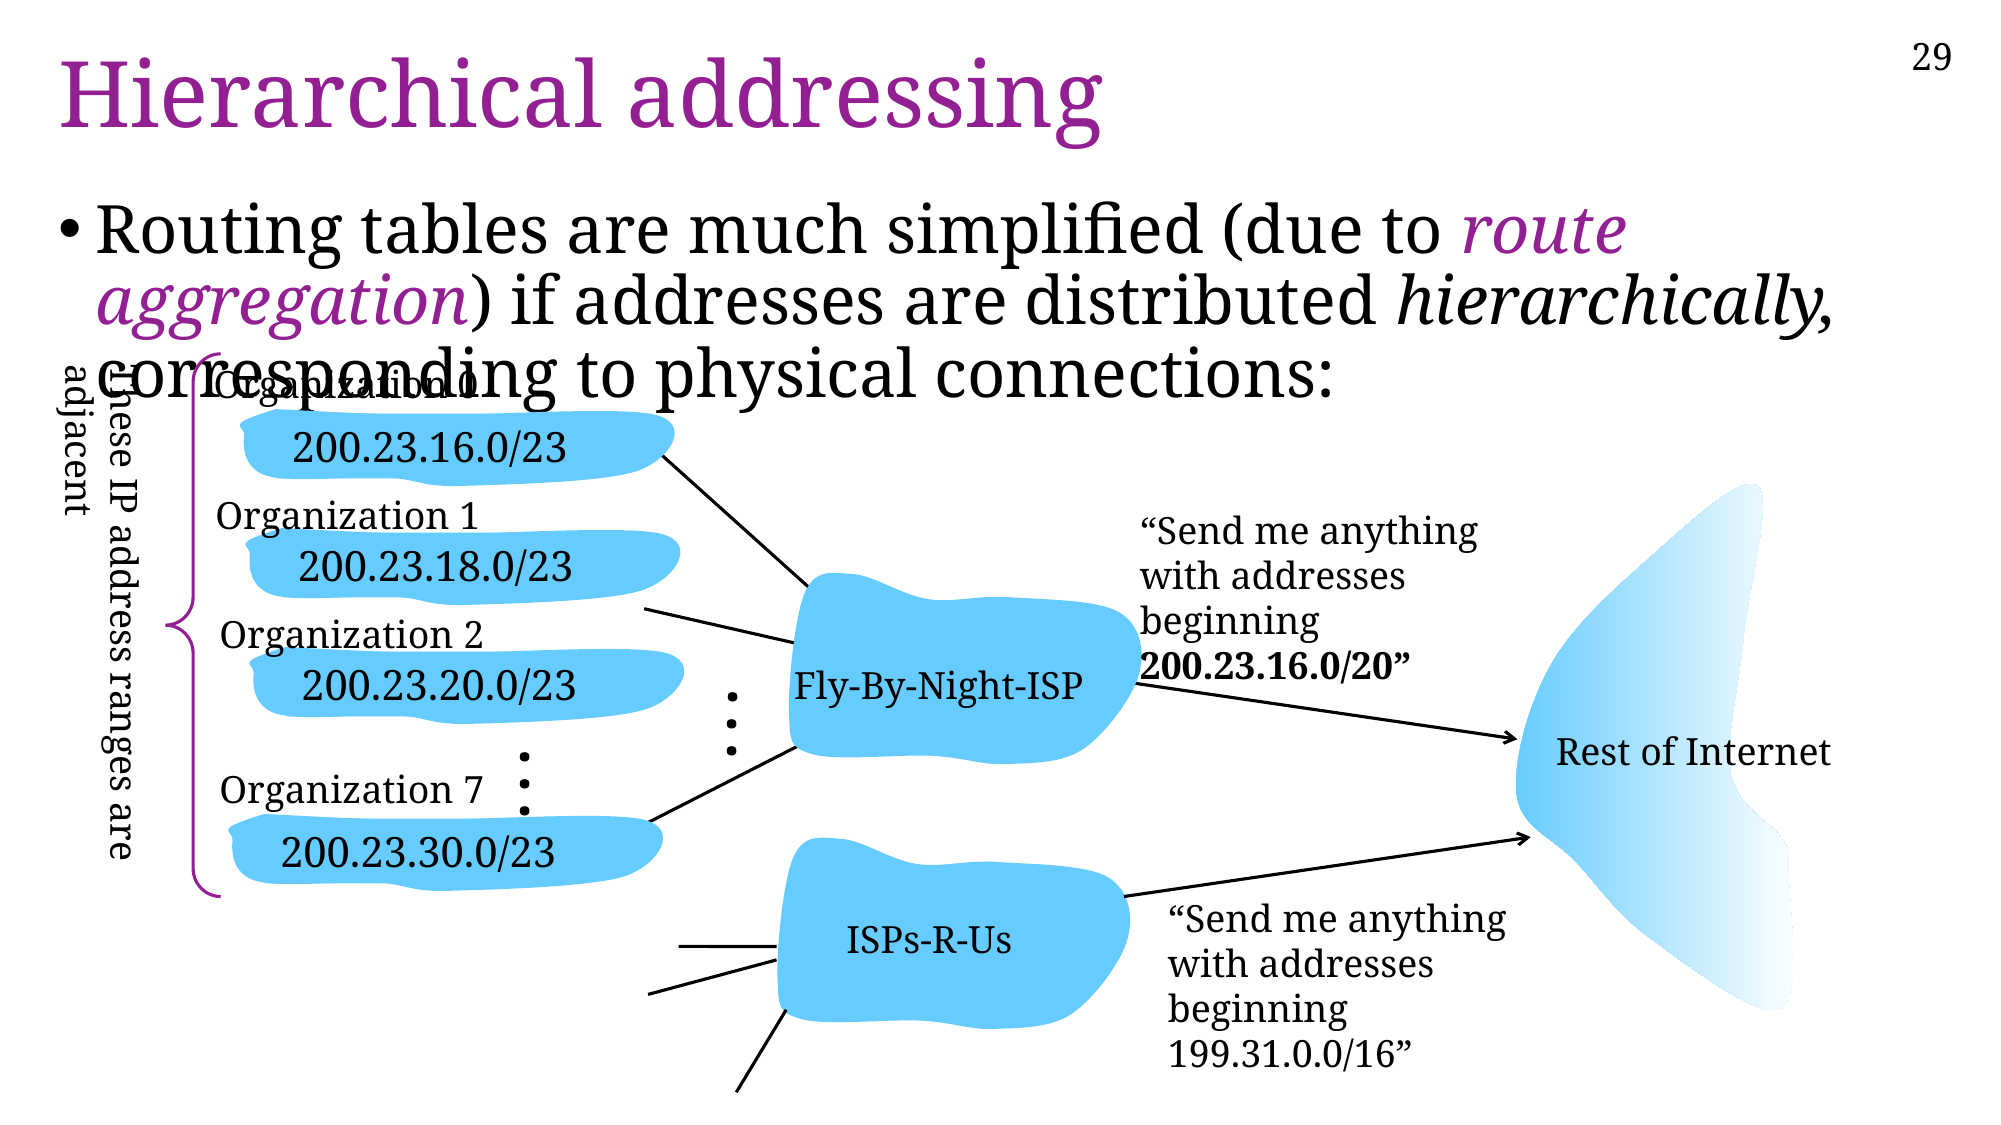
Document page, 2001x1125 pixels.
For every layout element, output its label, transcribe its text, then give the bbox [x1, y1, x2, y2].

title Hierarchical addressing [43, 25, 1953, 171]
text_box These IP address ranges are adjacent [50, 350, 156, 918]
list Routing tables are much simplified (due to route aggregation) if addresses are distributed hierarchically, corresponding to physical connections: [43, 188, 1953, 1106]
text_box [209, 353, 1828, 1093]
text_box [165, 355, 209, 895]
